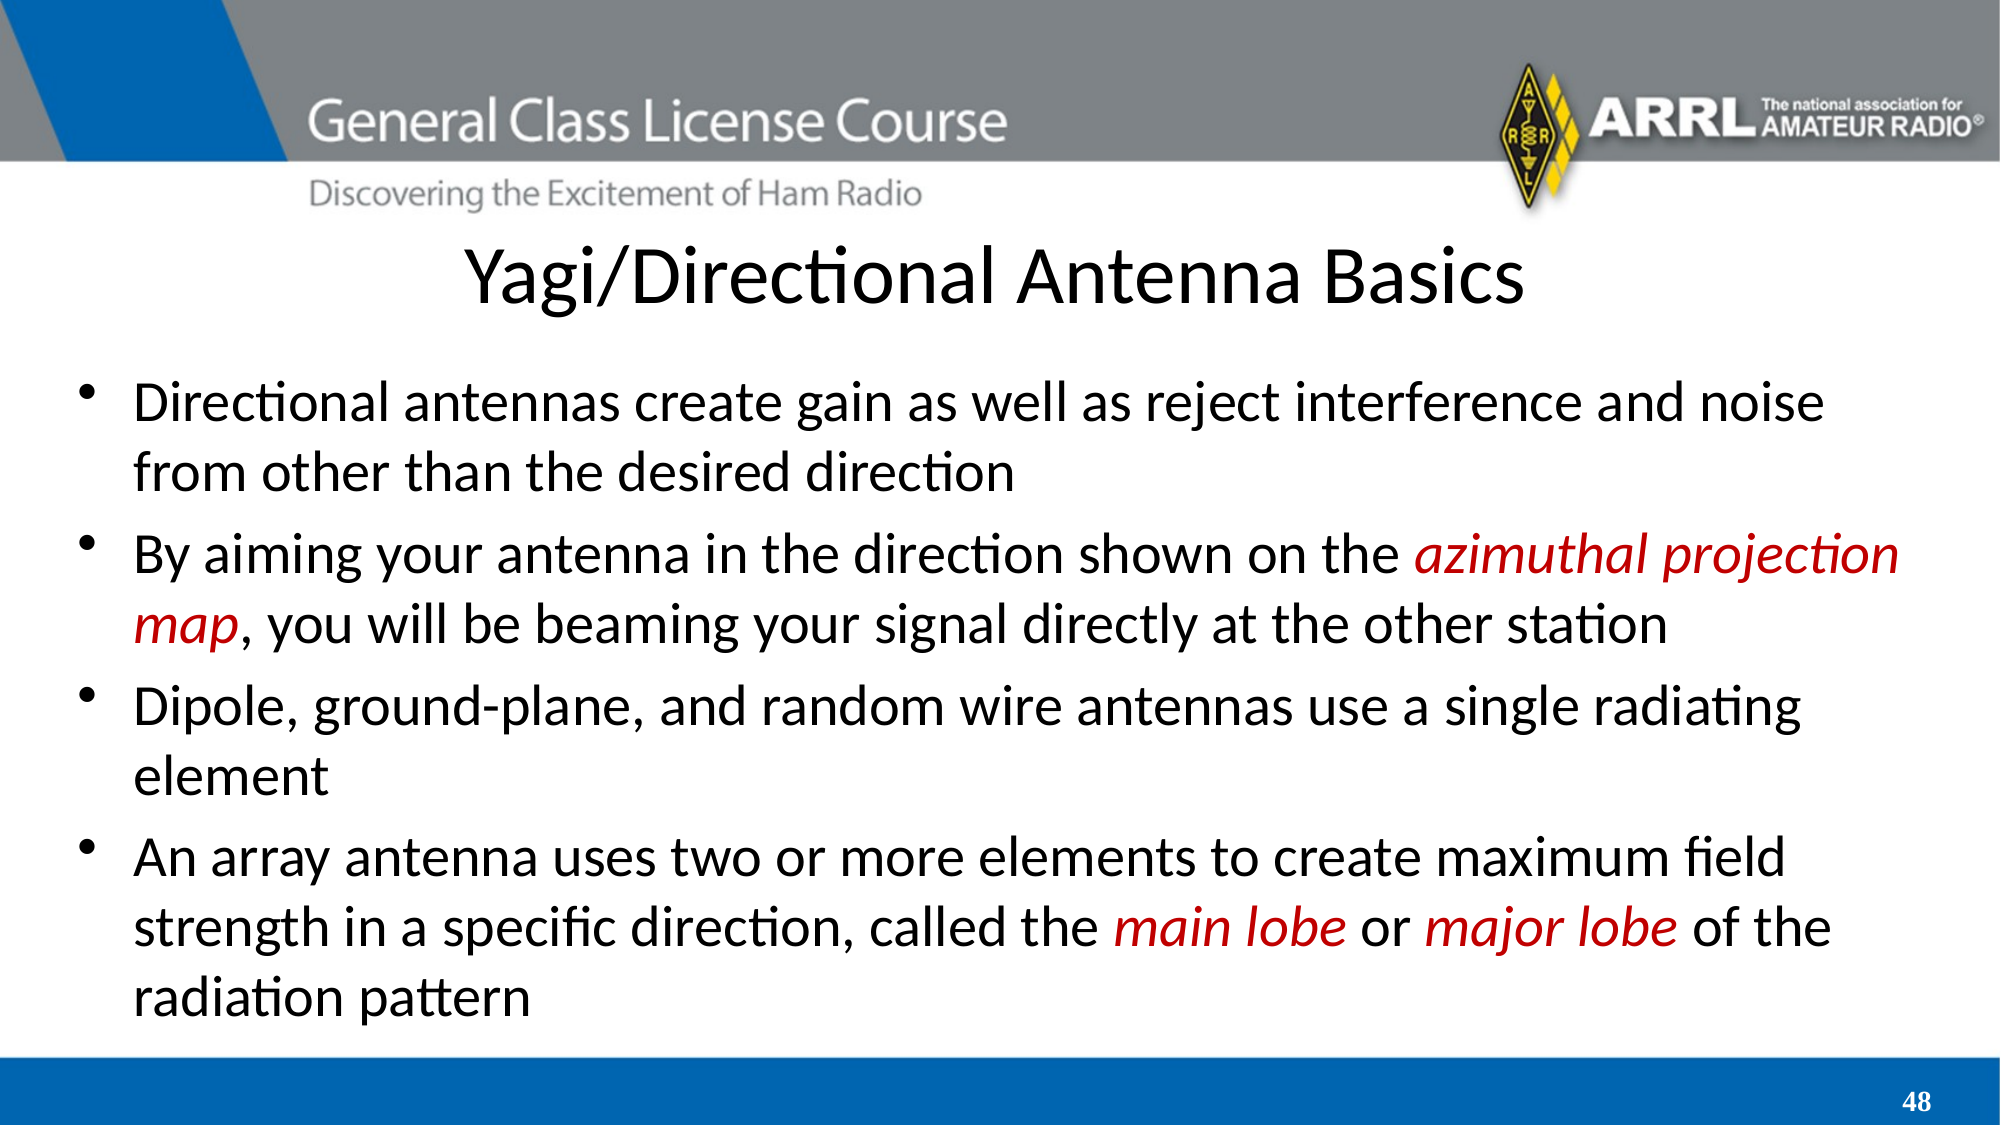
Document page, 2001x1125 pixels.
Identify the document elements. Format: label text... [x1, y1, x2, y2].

title Yagi/Directional Antenna Basics [96, 212, 1897, 355]
list Directional antennas create gain as well as reject interference and noise from other than the desired direction By aiming your antenna in the direction shown on the azimuthal projection map, you will be beaming your signal directly at the other station Dipole, ground-plane, and random wire antennas use a single radiating element An array antenna uses two or more elements to create maximum field strength in a specific direction, called the main lobe or major lobe of the radiation pattern [62, 355, 1938, 1075]
picture [0, 0, 2001, 1125]
